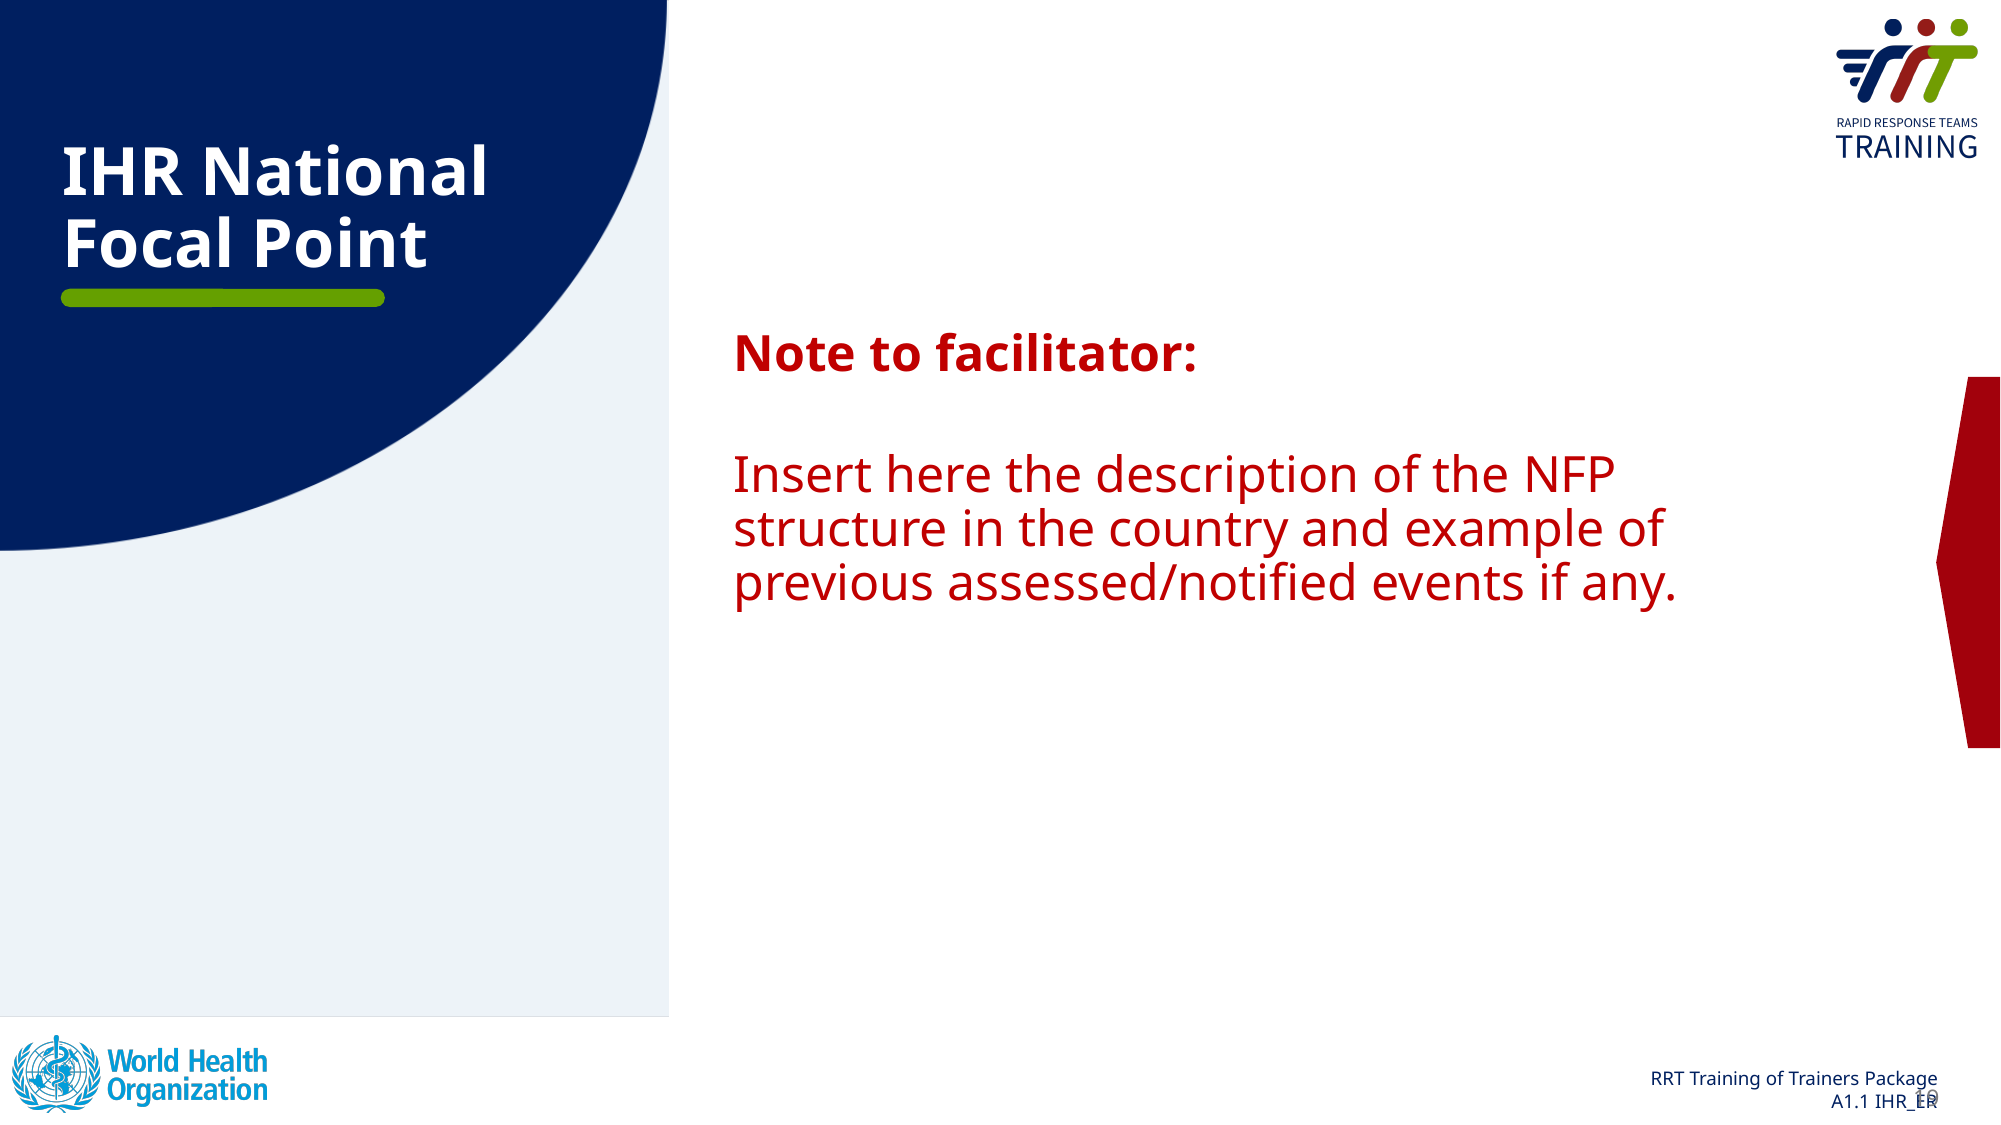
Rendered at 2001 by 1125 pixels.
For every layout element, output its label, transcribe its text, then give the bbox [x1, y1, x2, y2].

list Note to facilitator: Insert here the description of the NFP structure in the country and example of previous assessed/notified events if any. [725, 320, 1896, 1036]
picture [0, 0, 669, 1018]
picture [12, 1035, 267, 1113]
picture [1835, 19, 1978, 167]
text_box [60, 288, 385, 308]
title IHR National Focal Point [47, 130, 666, 448]
picture [12, 1083, 48, 1113]
picture [58, 1050, 64, 1058]
